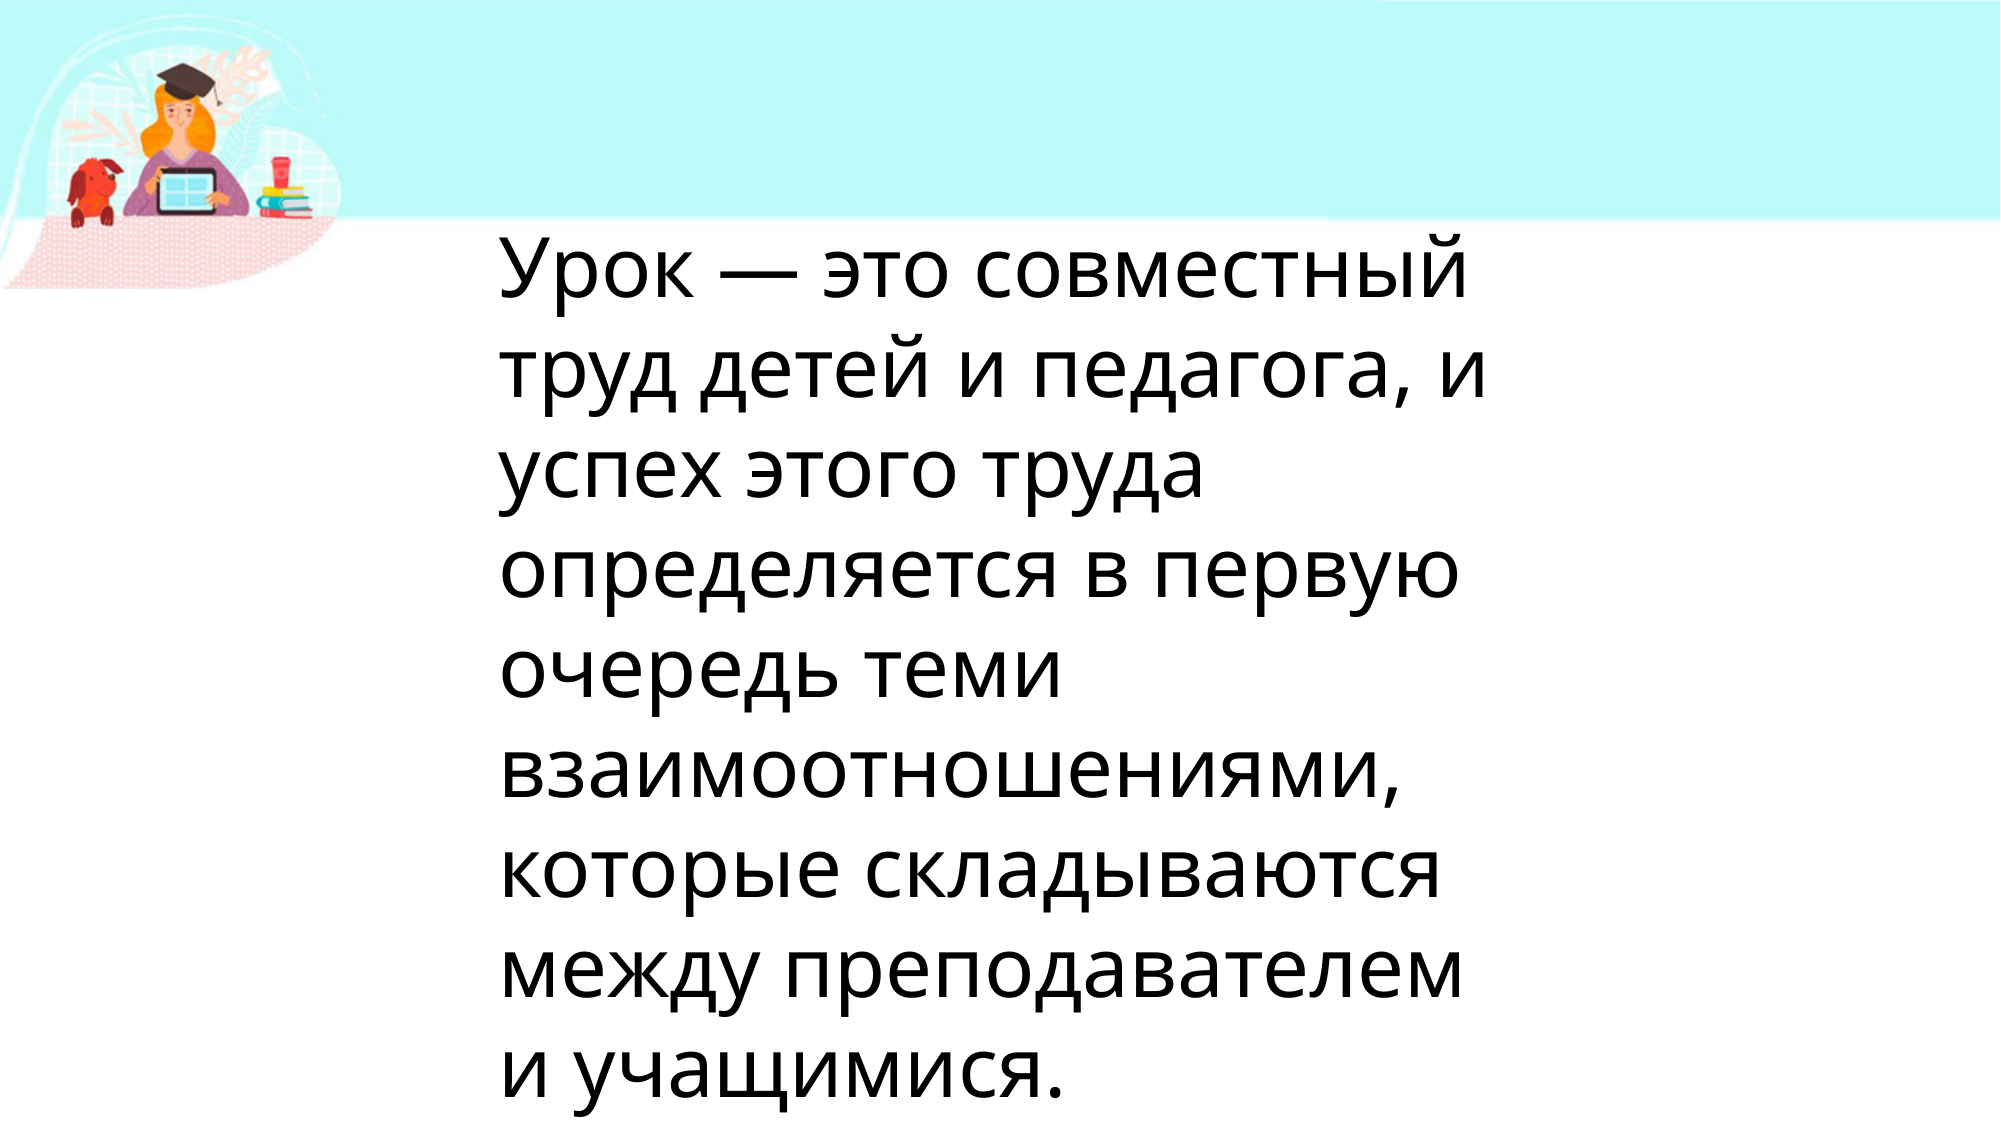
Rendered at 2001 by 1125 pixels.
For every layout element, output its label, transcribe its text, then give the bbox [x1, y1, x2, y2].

text_box Урок — это совместный труд детей и педагога, и успех этого труда определяется в первую очередь теми взаимоотношениями, которые складываются между преподавателем и учащимися. В.А.Сухомлинский [483, 207, 1509, 1125]
picture [0, 0, 2000, 292]
